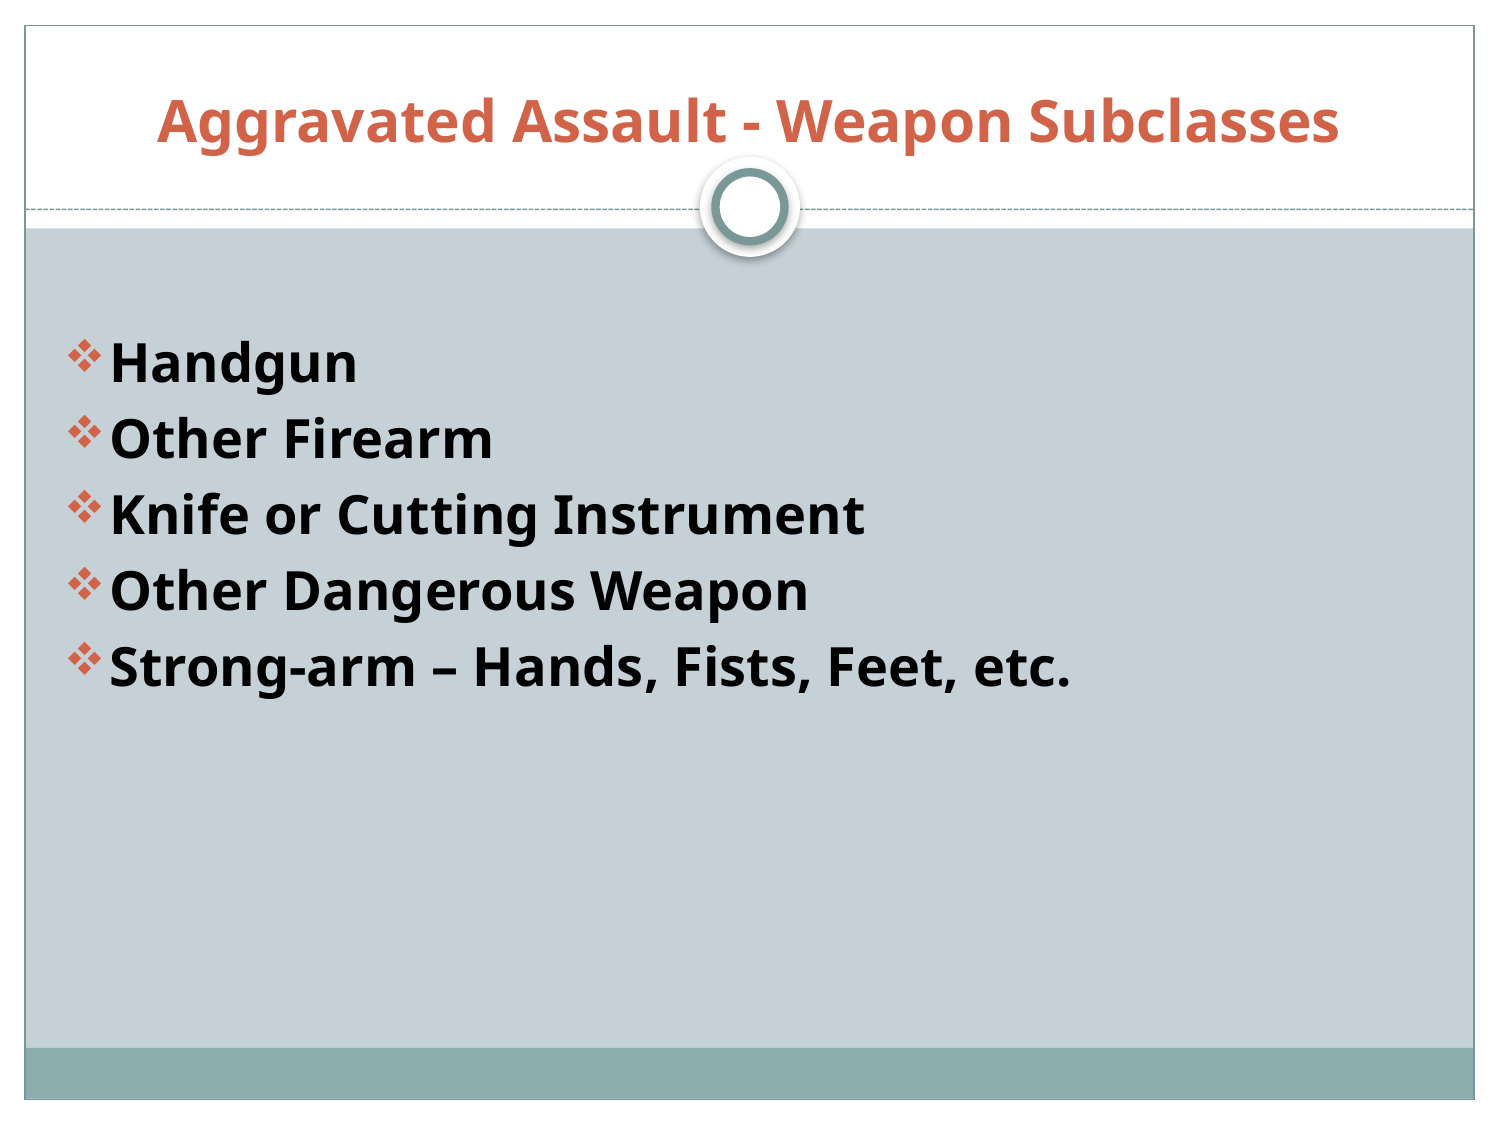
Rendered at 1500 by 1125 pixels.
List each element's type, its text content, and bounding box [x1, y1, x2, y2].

list Handgun Other Firearm Knife or Cutting Instrument Other Dangerous Weapon Strong-arm – Hands, Fists, Feet, etc. [49, 250, 1445, 1001]
title Aggravated Assault - Weapon Subclasses [49, 37, 1450, 162]
